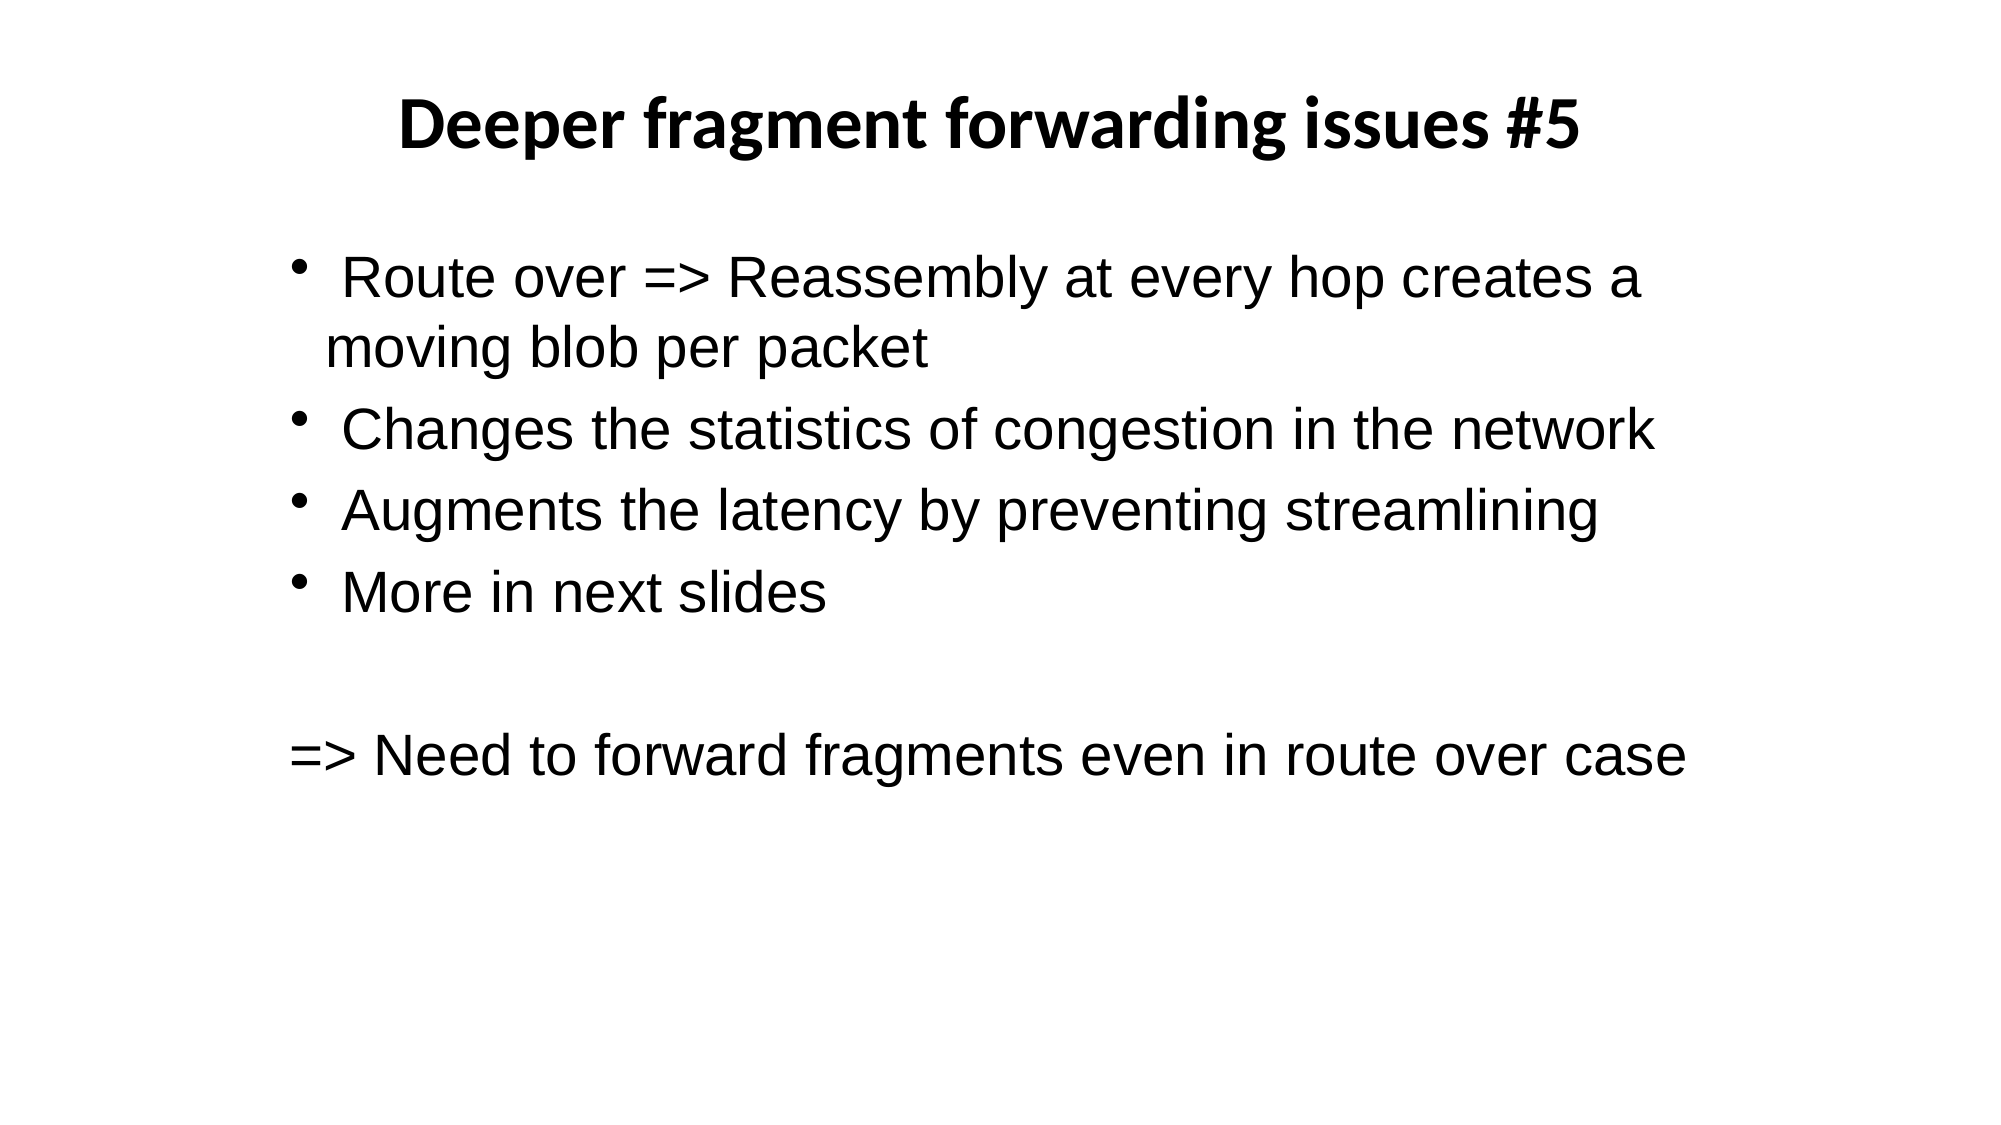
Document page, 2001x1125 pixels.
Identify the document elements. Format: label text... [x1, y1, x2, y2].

text_box Route over => Reassembly at every hop creates a moving blob per packet Changes the statistics of congestion in the network Augments the latency by preventing streamlining More in next slides => Need to forward fragments even in route over case [274, 231, 1745, 932]
title Deeper fragment forwarding issues #5 [249, 24, 1733, 213]
